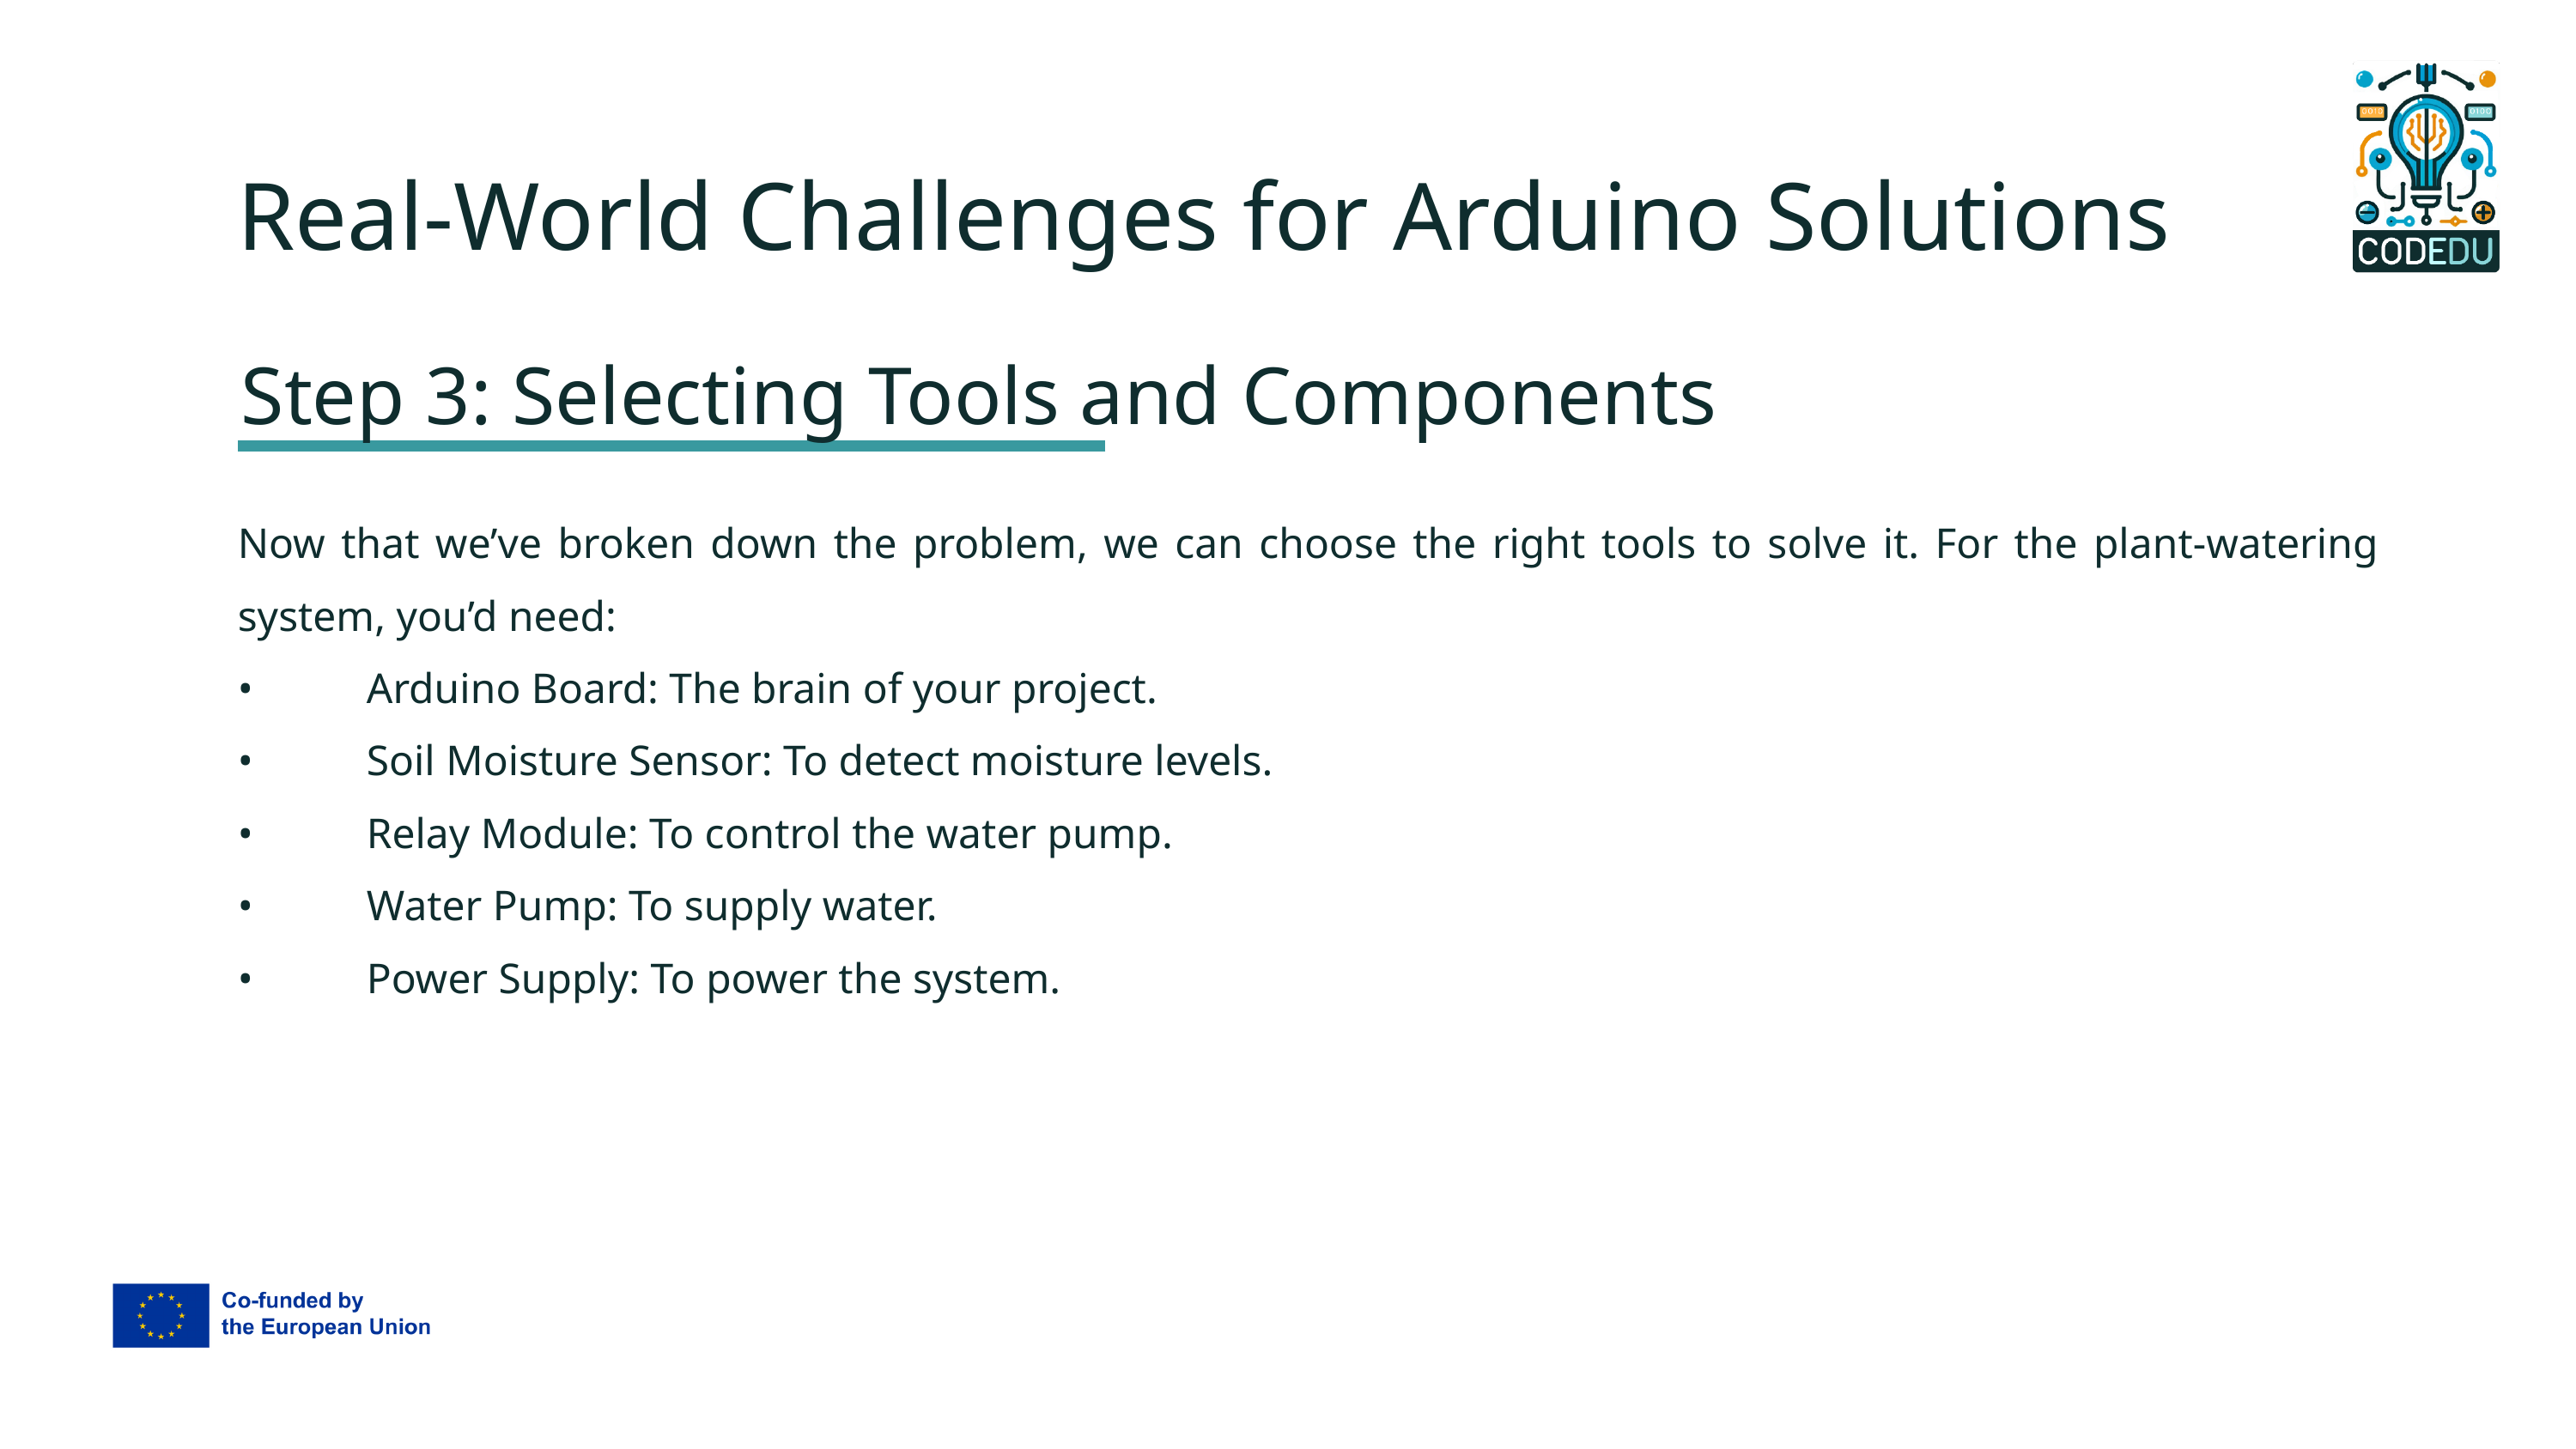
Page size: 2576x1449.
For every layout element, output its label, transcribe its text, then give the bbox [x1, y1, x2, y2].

text_box Real-World Challenges for Arduino Solutions [237, 146, 2217, 270]
picture [2221, 0, 2576, 395]
text_box Step 3: Selecting Tools and Components [240, 301, 2396, 440]
text_box [107, 1278, 443, 1353]
text_box Now that we’ve broken down the problem, we can choose the right tools to solve it. For the plant-watering system, you’d need: • Arduino Board: The brain of your project. • Soil Moisture Sensor: To detect moisture levels. • Relay Module: To control the water pump. • Water Pump: To supply water. • Power Supply: To power the system. [237, 494, 2382, 1147]
